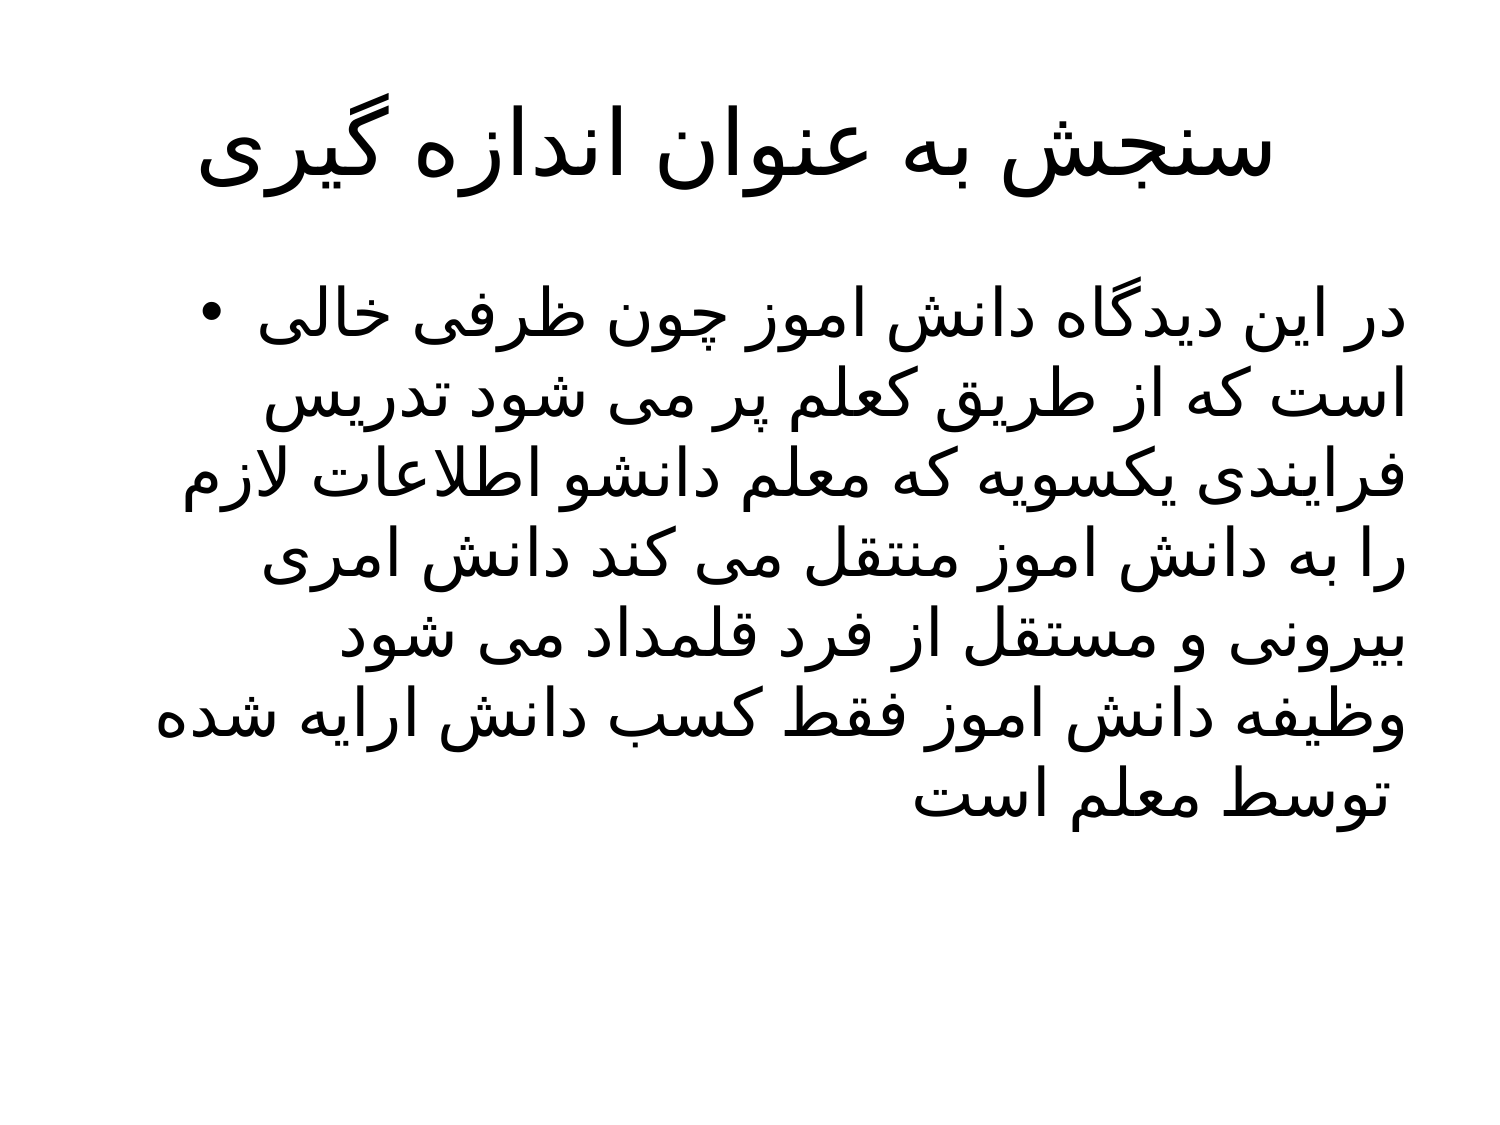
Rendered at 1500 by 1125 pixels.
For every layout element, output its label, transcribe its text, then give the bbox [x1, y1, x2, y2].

list در این دیدگاه دانش اموز چون ظرفی خالی است که از طریق کعلم پر می شود تدریس فرایندی یکسویه که معلم دانشو اطلاعات لازم را به دانش اموز منتقل می کند دانش امری بیرونی و مستقل از فرد قلمداد می شود وظیفه دانش اموز فقط کسب دانش ارایه شده توسط معلم است [75, 262, 1425, 1005]
title سنجش به عنوان اندازه گیری [75, 45, 1425, 233]
